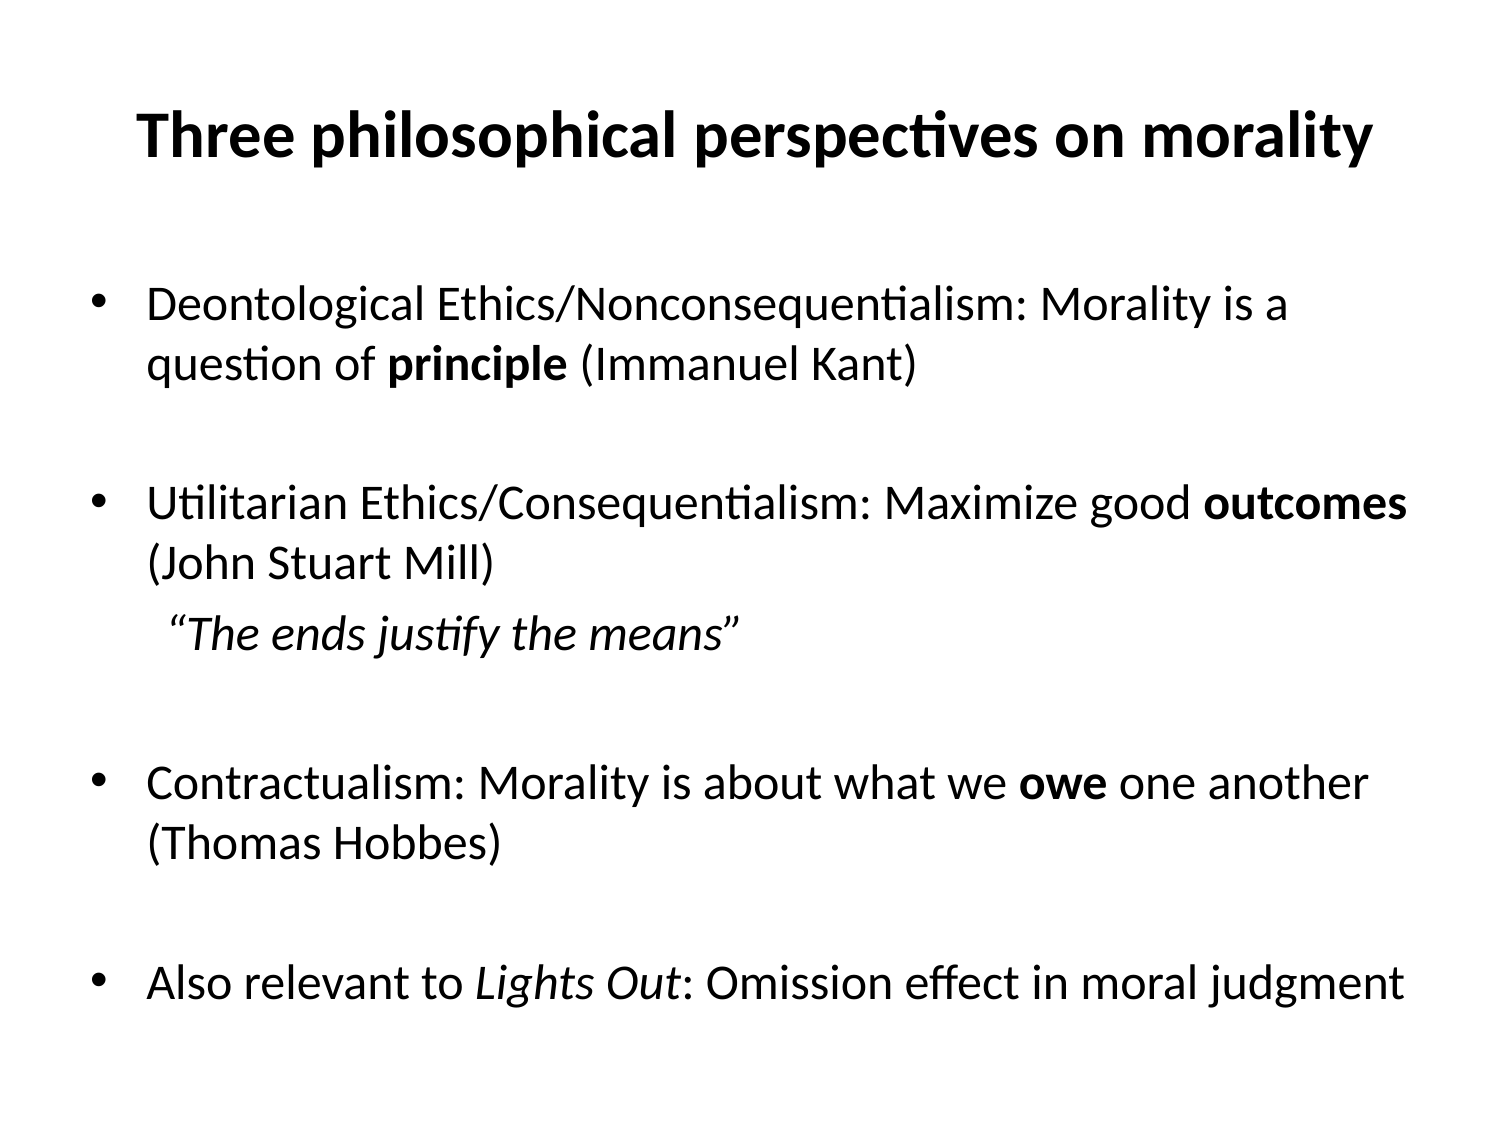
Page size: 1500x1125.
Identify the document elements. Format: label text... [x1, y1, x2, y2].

text_box Three philosophical perspectives on morality [37, 37, 1475, 225]
list Deontological Ethics/Nonconsequentialism: Morality is a question of principle (Immanuel Kant) Utilitarian Ethics/Consequentialism: Maximize good outcomes (John Stuart Mill) “The ends justify the means” Contractualism: Morality is about what we owe one another (Thomas Hobbes) Also relevant to Lights Out: Omission effect in moral judgment [75, 262, 1425, 1100]
